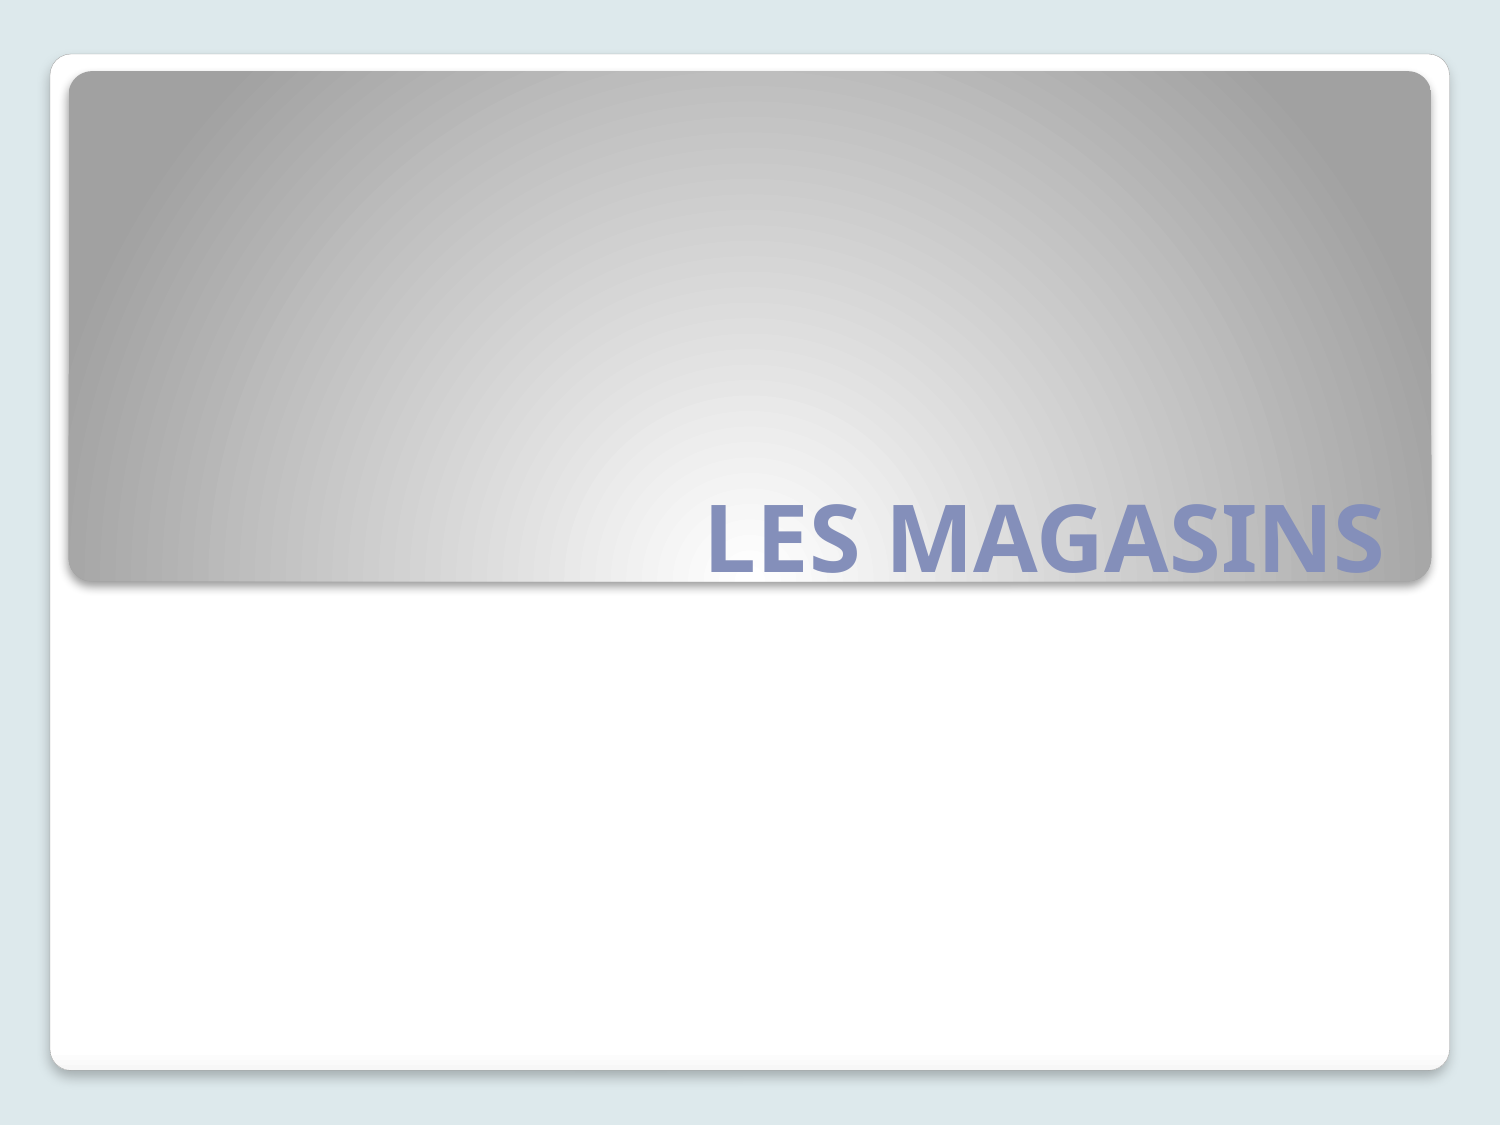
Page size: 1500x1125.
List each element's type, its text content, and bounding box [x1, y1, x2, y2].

title LES MAGASINS [118, 298, 1394, 599]
